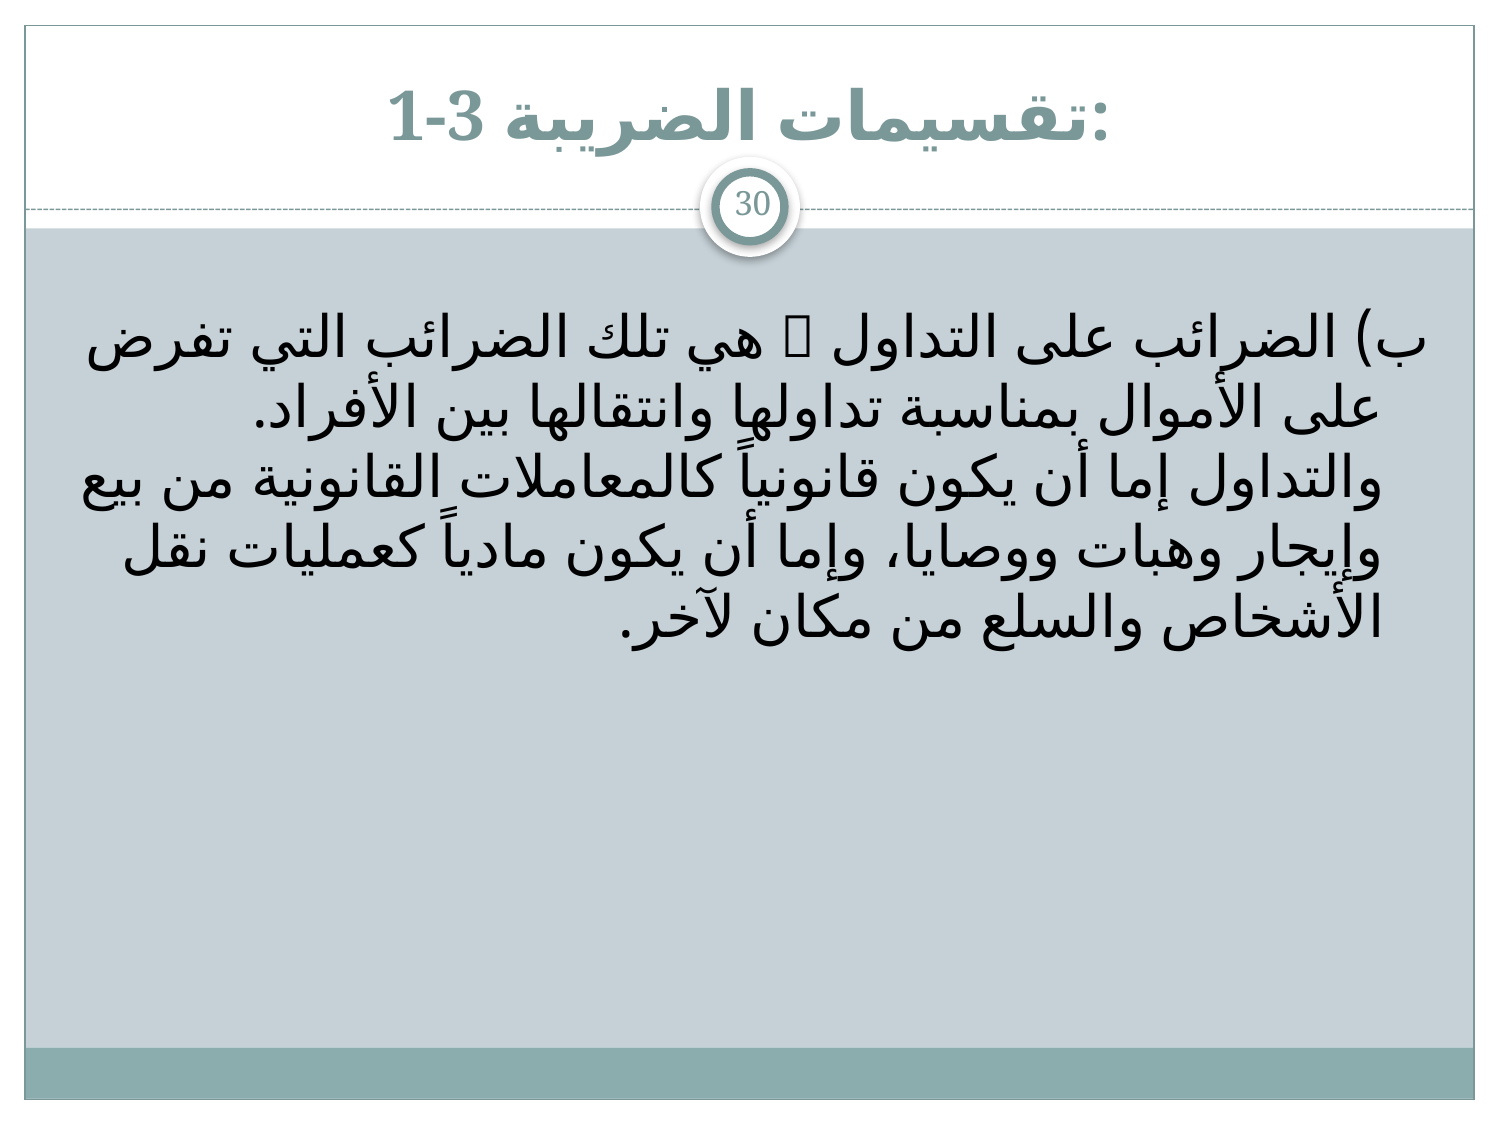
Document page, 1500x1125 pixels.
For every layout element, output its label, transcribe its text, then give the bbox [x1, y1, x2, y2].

list ب) الضرائب على التداول  هي تلك الضرائب التي تفرض على الأموال بمناسبة تداولها وانتقالها بين الأفراد. والتداول إما أن يكون قانونياً كالمعاملات القانونية من بيع وإيجار وهبات ووصايا، وإما أن يكون مادياً كعمليات نقل الأشخاص والسلع من مكان لآخر. [49, 250, 1445, 1001]
slide_number 30 [715, 168, 791, 241]
title 1-3 تقسيمات الضريبة: [49, 37, 1450, 162]
